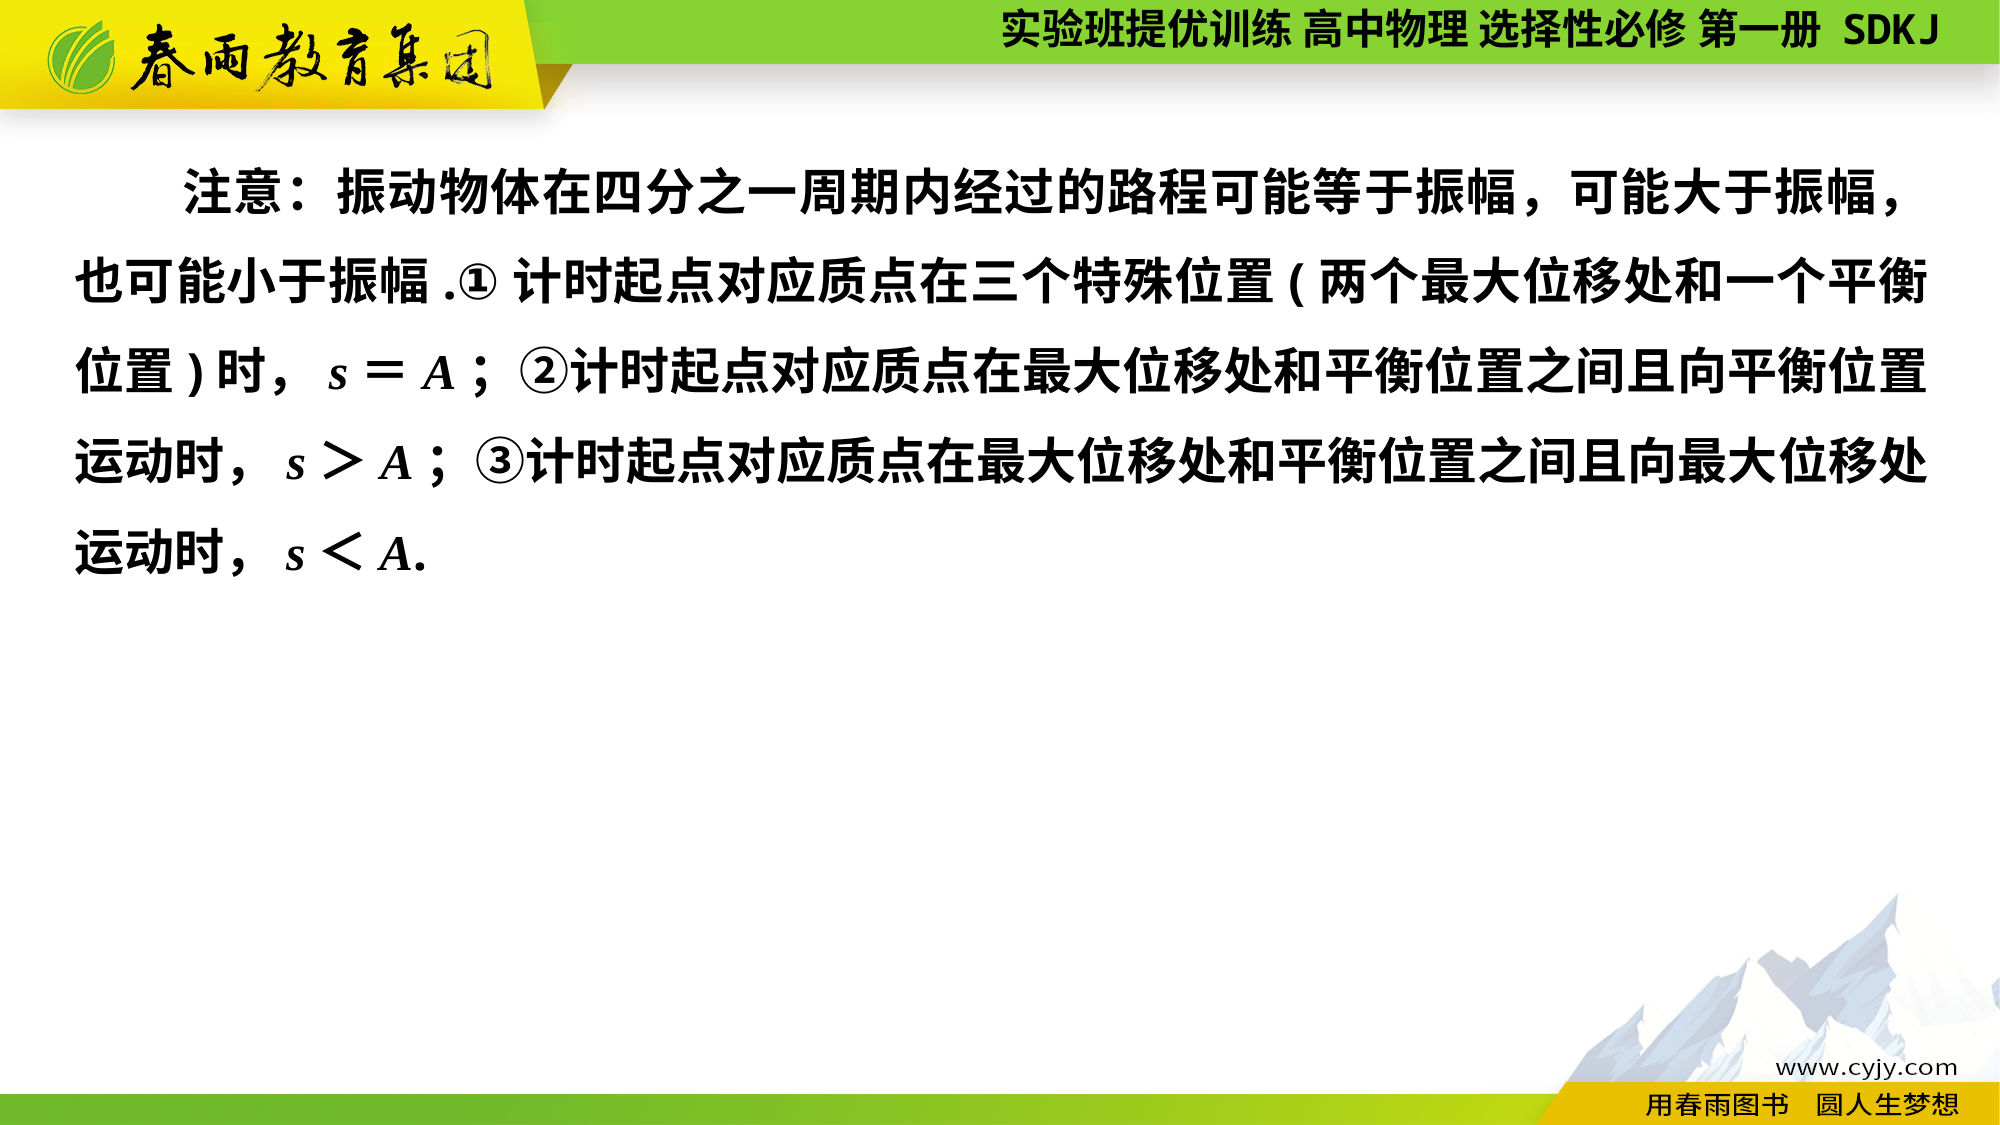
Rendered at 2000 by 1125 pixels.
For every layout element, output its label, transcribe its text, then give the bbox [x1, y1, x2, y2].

list 注意：振动物体在四分之一周期内经过的路程可能等于振幅，可能大于振幅，也可能小于振幅.①计时起点对应质点在三个特殊位置(两个最大位移处和一个平衡位置)时，s＝A；②计时起点对应质点在最大位移处和平衡位置之间且向平衡位置运动时，s＞A；③计时起点对应质点在最大位移处和平衡位置之间且向最大位移处运动时，s＜A. [59, 122, 1944, 581]
picture [0, 0, 2000, 1125]
